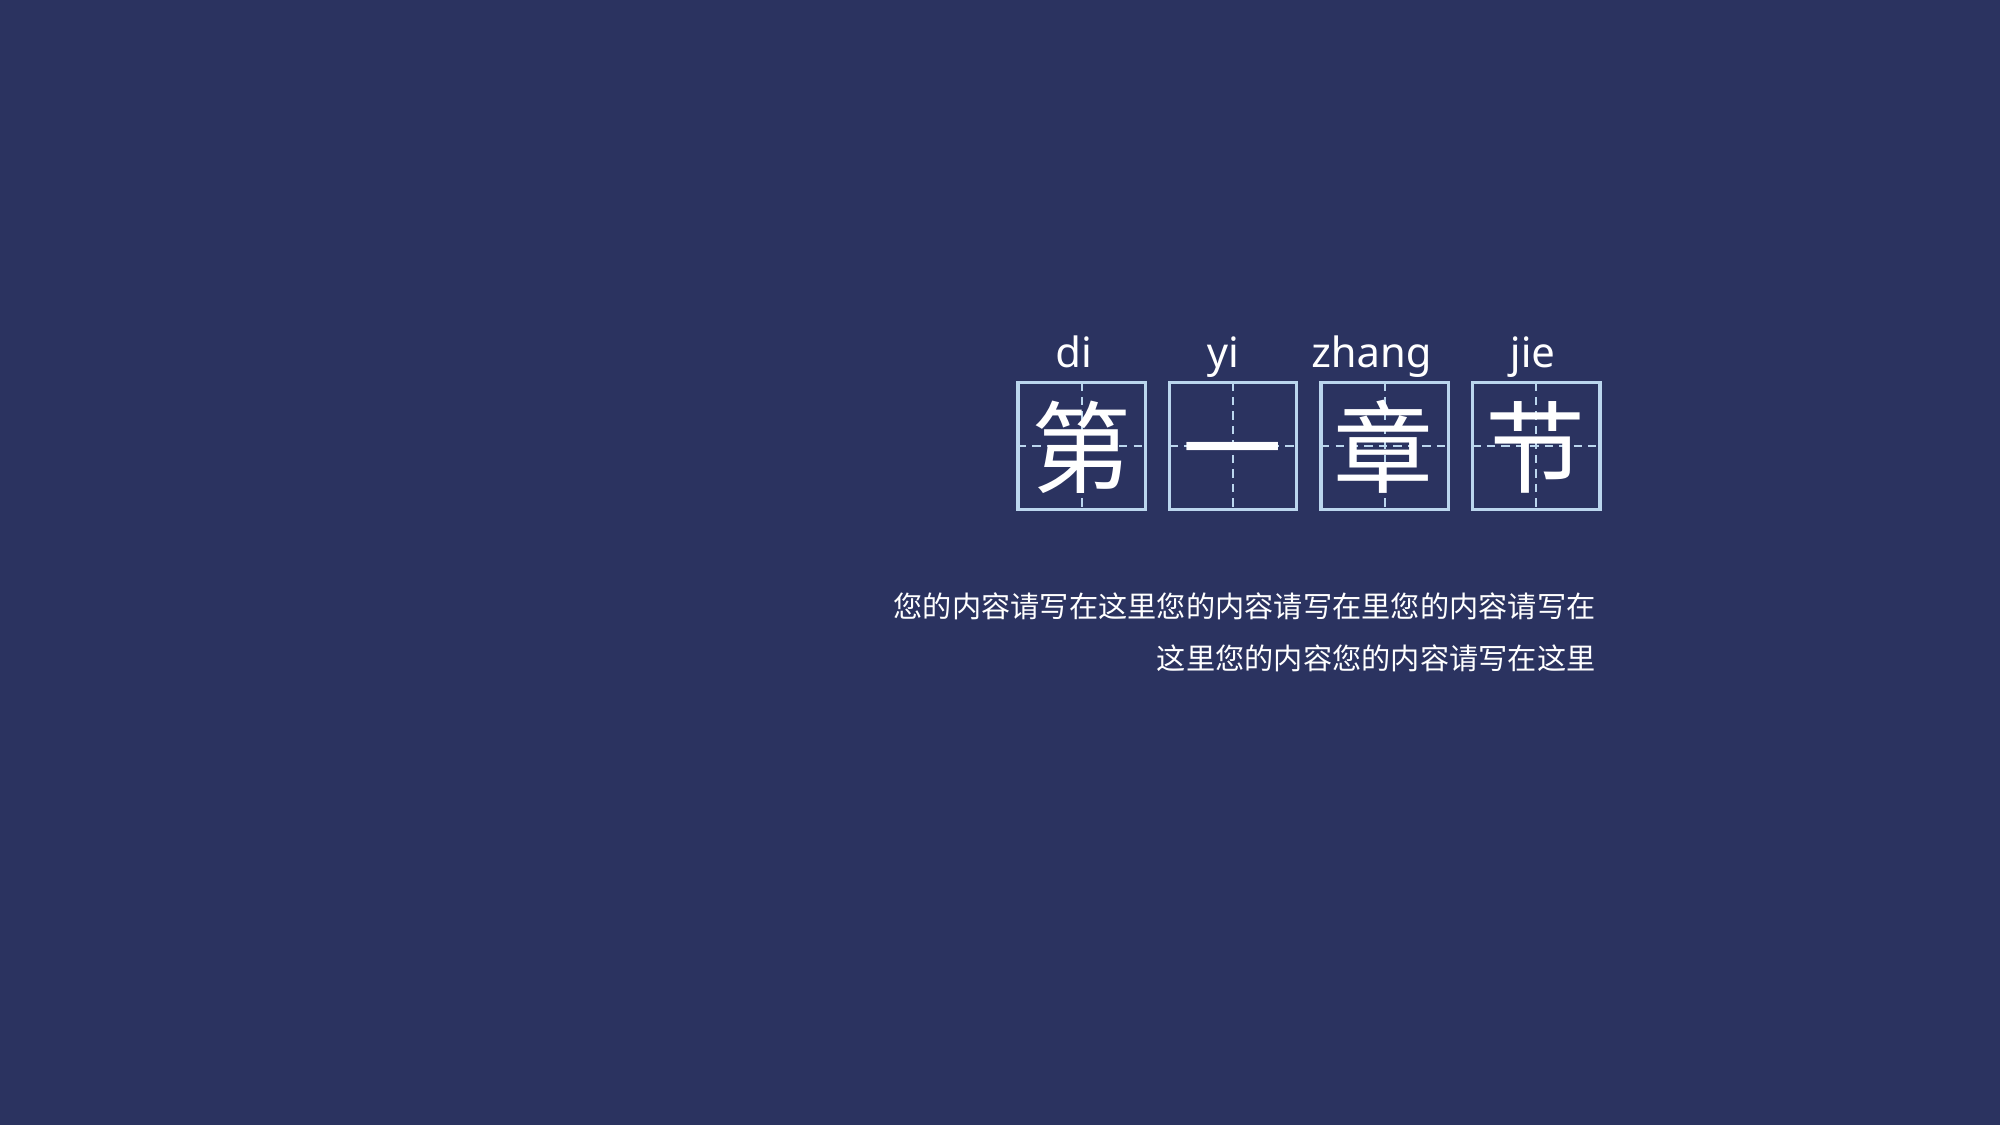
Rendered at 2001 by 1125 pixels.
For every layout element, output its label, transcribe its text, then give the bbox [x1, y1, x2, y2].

text_box zhang [1296, 318, 1477, 385]
text_box 您的内容请写在这里您的内容请写在里您的内容请写在这里您的内容您的内容请写在这里 [872, 563, 1611, 685]
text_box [1472, 382, 1601, 511]
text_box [1320, 382, 1449, 511]
text_box 一 [1301, 385, 1308, 515]
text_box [1169, 382, 1297, 511]
text_box 节 [1593, 378, 1611, 515]
text_box di [1040, 318, 1123, 380]
text_box 第 [1123, 378, 1156, 515]
text_box 一 [1167, 378, 1192, 382]
text_box 章 [1452, 385, 1460, 515]
text_box yi [1192, 318, 1275, 380]
text_box [0, 0, 2000, 1125]
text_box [1017, 382, 1146, 511]
text_box jie [1495, 318, 1593, 380]
